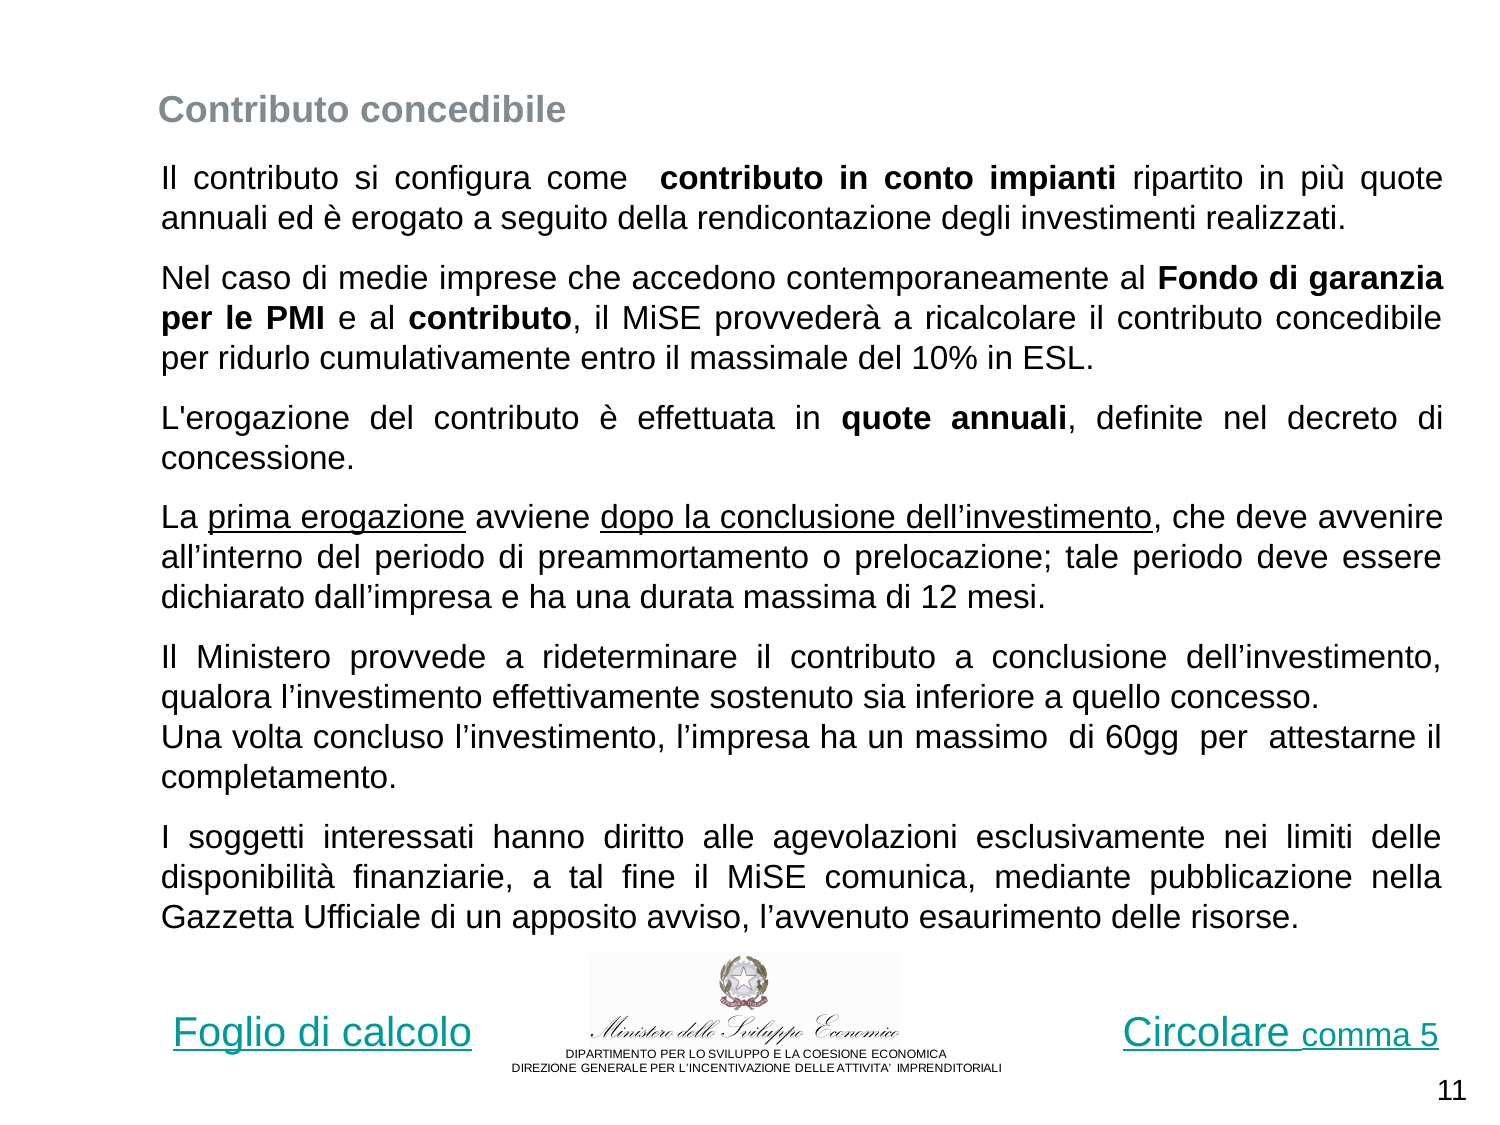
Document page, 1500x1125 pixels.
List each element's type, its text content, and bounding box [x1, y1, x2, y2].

slide_number 11 [1132, 1063, 1483, 1125]
picture [265, 952, 1247, 1087]
text_box Contributo concedibile [143, 78, 933, 138]
text_box Il contributo si configura come contributo in conto impianti ripartito in più quote annuali ed è erogato a seguito della rendicontazione degli investimenti realizzati. Nel caso di medie imprese che accedono contemporaneamente al Fondo di garanzia per le PMI e al contributo, il MiSE provvederà a ricalcolare il contributo concedibile per ridurlo cumulativamente entro il massimale del 10% in ESL. L'erogazione del contributo è effettuata in quote annuali, definite nel decreto di concessione. La prima erogazione avviene dopo la conclusione dell’investimento, che deve avvenire all’interno del periodo di preammortamento o prelocazione; tale periodo deve essere dichiarato dall’impresa e ha una durata massima di 12 mesi. Il Ministero provvede a rideterminare il contributo a conclusione dell’investimento, qualora l’investimento effettivamente sostenuto sia inferiore a quello concesso. Una volta concluso l’investimento, l’impresa ha un massimo di 60gg per attestarne il completamento. I soggetti interessati hanno diritto alle agevolazioni esclusivamente nei limiti delle disponibilità finanziarie, a tal fine il MiSE comunica, mediante pubblicazione nella Gazzetta Ufficiale di un apposito avviso, l’avvenuto esaurimento delle risorse. [145, 148, 1459, 943]
text_box Circolare comma 5 [1251, 997, 1454, 1062]
text_box Foglio di calcolo [157, 997, 260, 1062]
